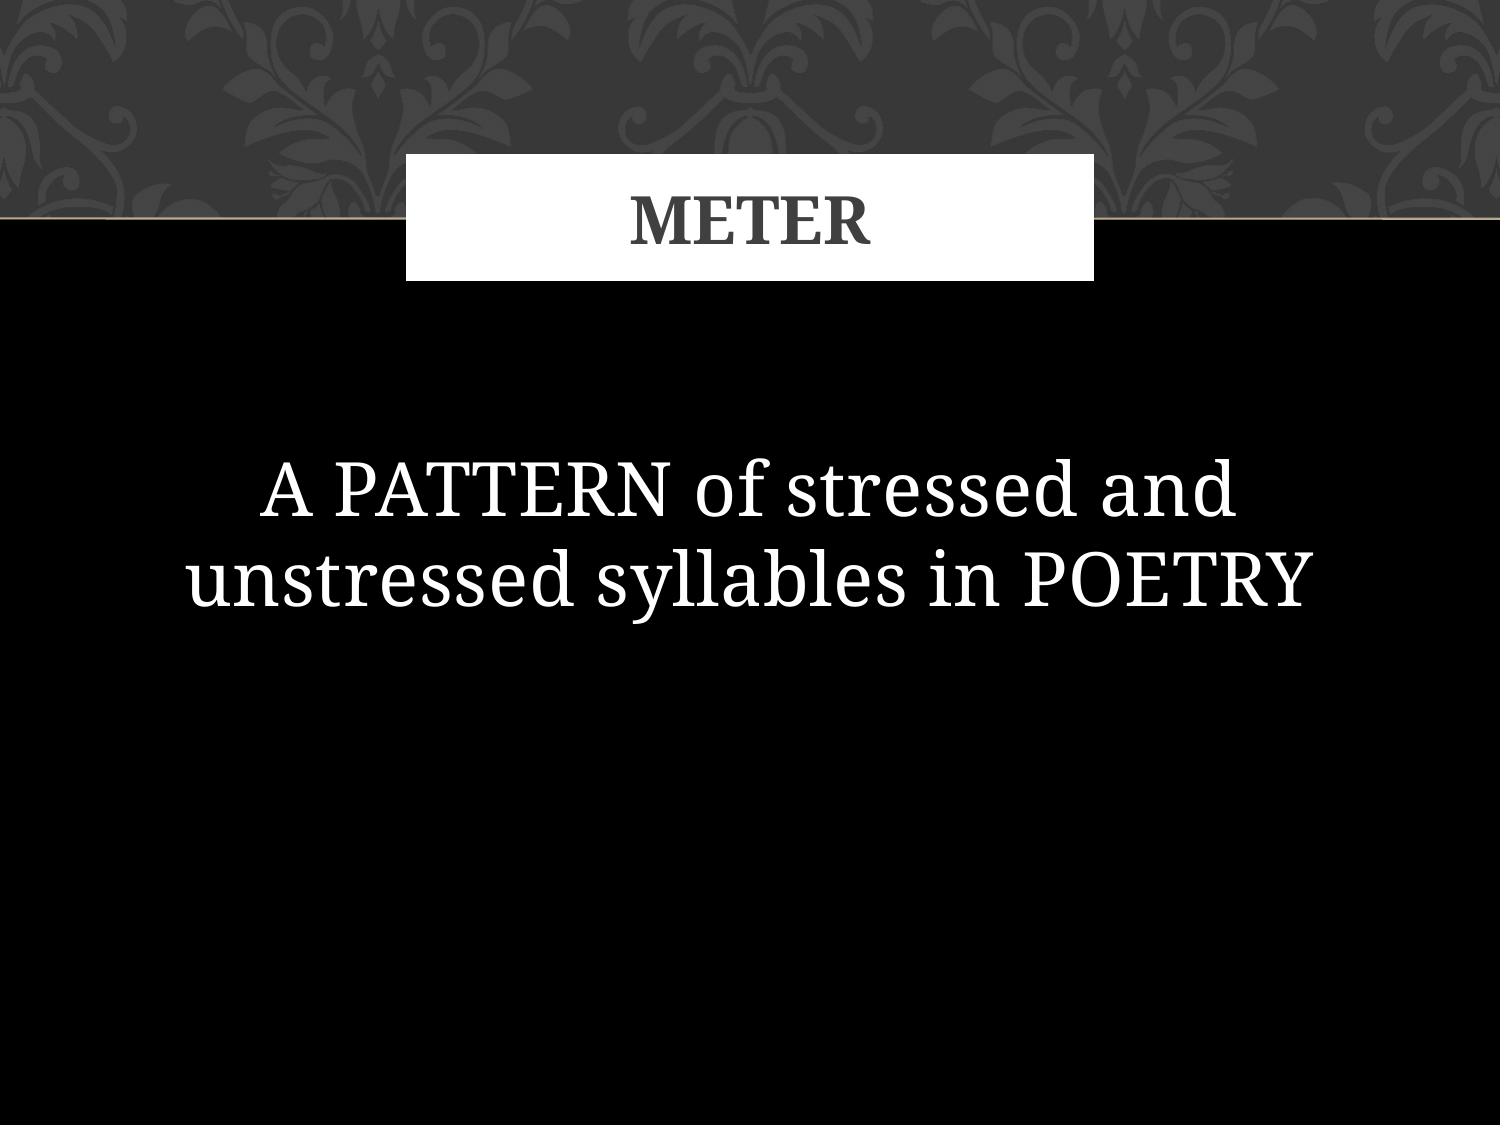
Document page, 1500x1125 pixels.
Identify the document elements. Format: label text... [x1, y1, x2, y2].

title METER [406, 154, 1094, 281]
list A PATTERN of stressed and unstressed syllables in POETRY [75, 331, 1425, 1007]
